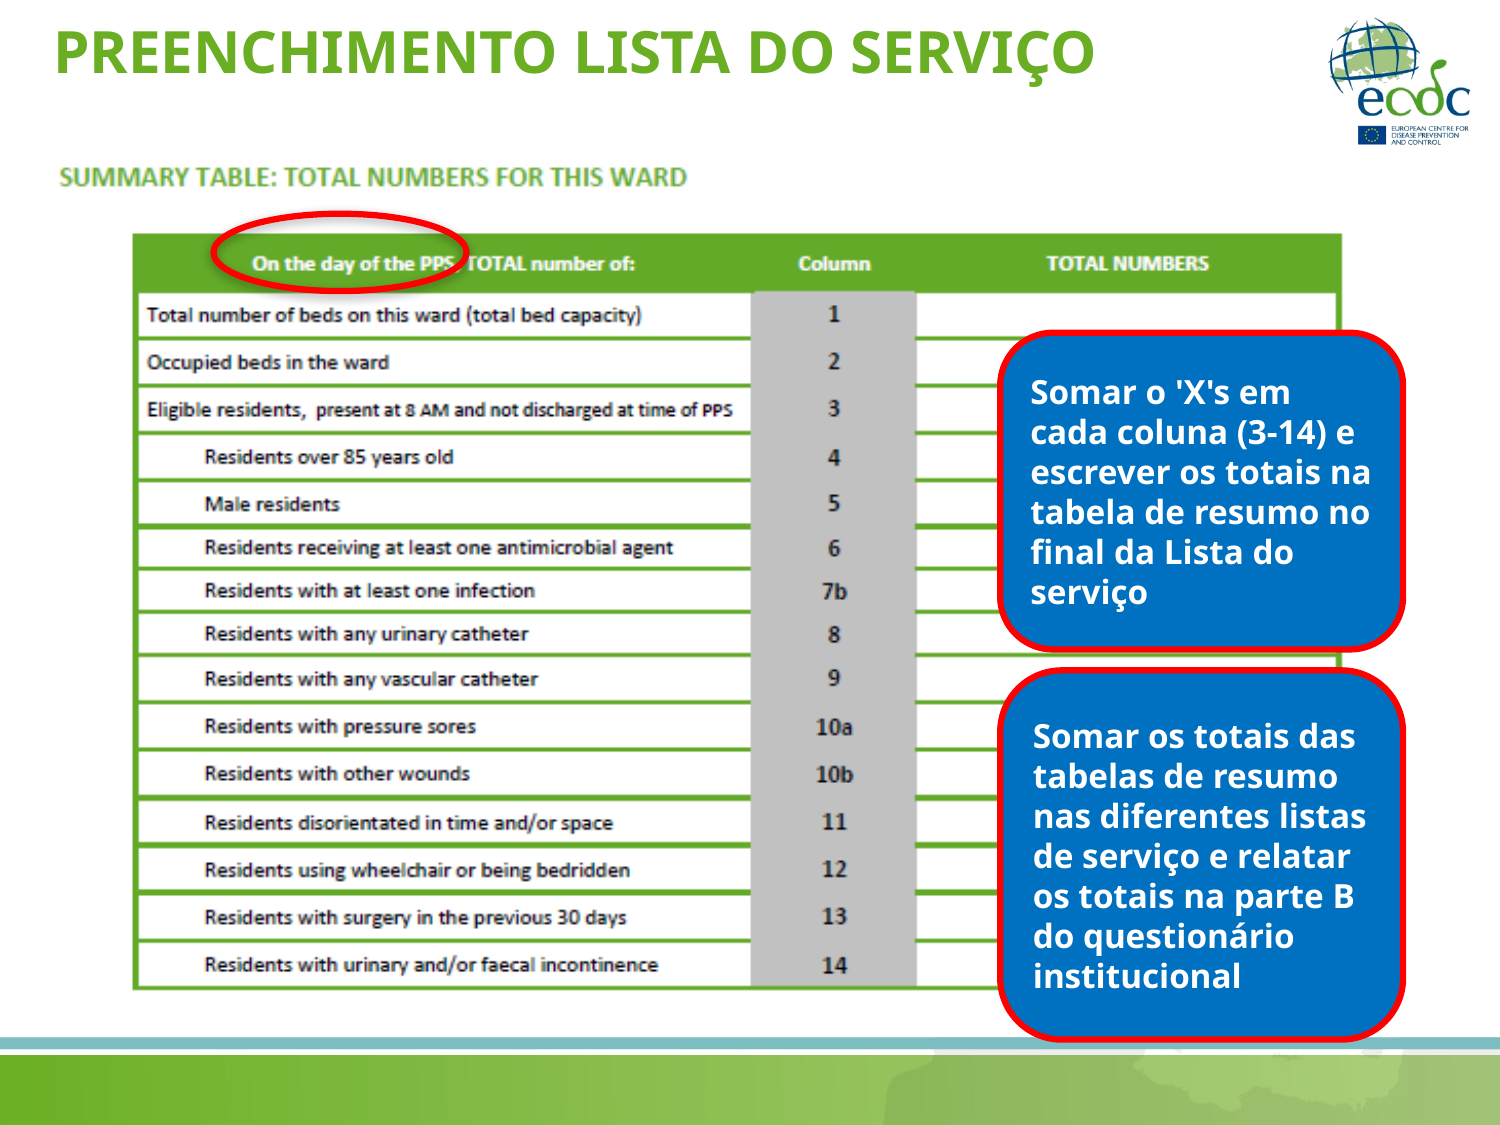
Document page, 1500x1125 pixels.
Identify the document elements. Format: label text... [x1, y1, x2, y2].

picture [1328, 17, 1473, 148]
title PREENCHIMENTO LISTA DO SERVIÇO [53, 23, 1404, 159]
picture [52, 158, 1362, 1005]
picture [0, 1037, 1500, 1125]
text_box Somar o 'X's em cada coluna (3-14) e escrever os totais na tabela de resumo no final da Lista do serviço [1365, 332, 1406, 650]
text_box Somar os totais das tabelas de resumo nas diferentes listas de serviço e relatar os totais na parte B do questionário institucional [1008, 672, 1406, 1042]
